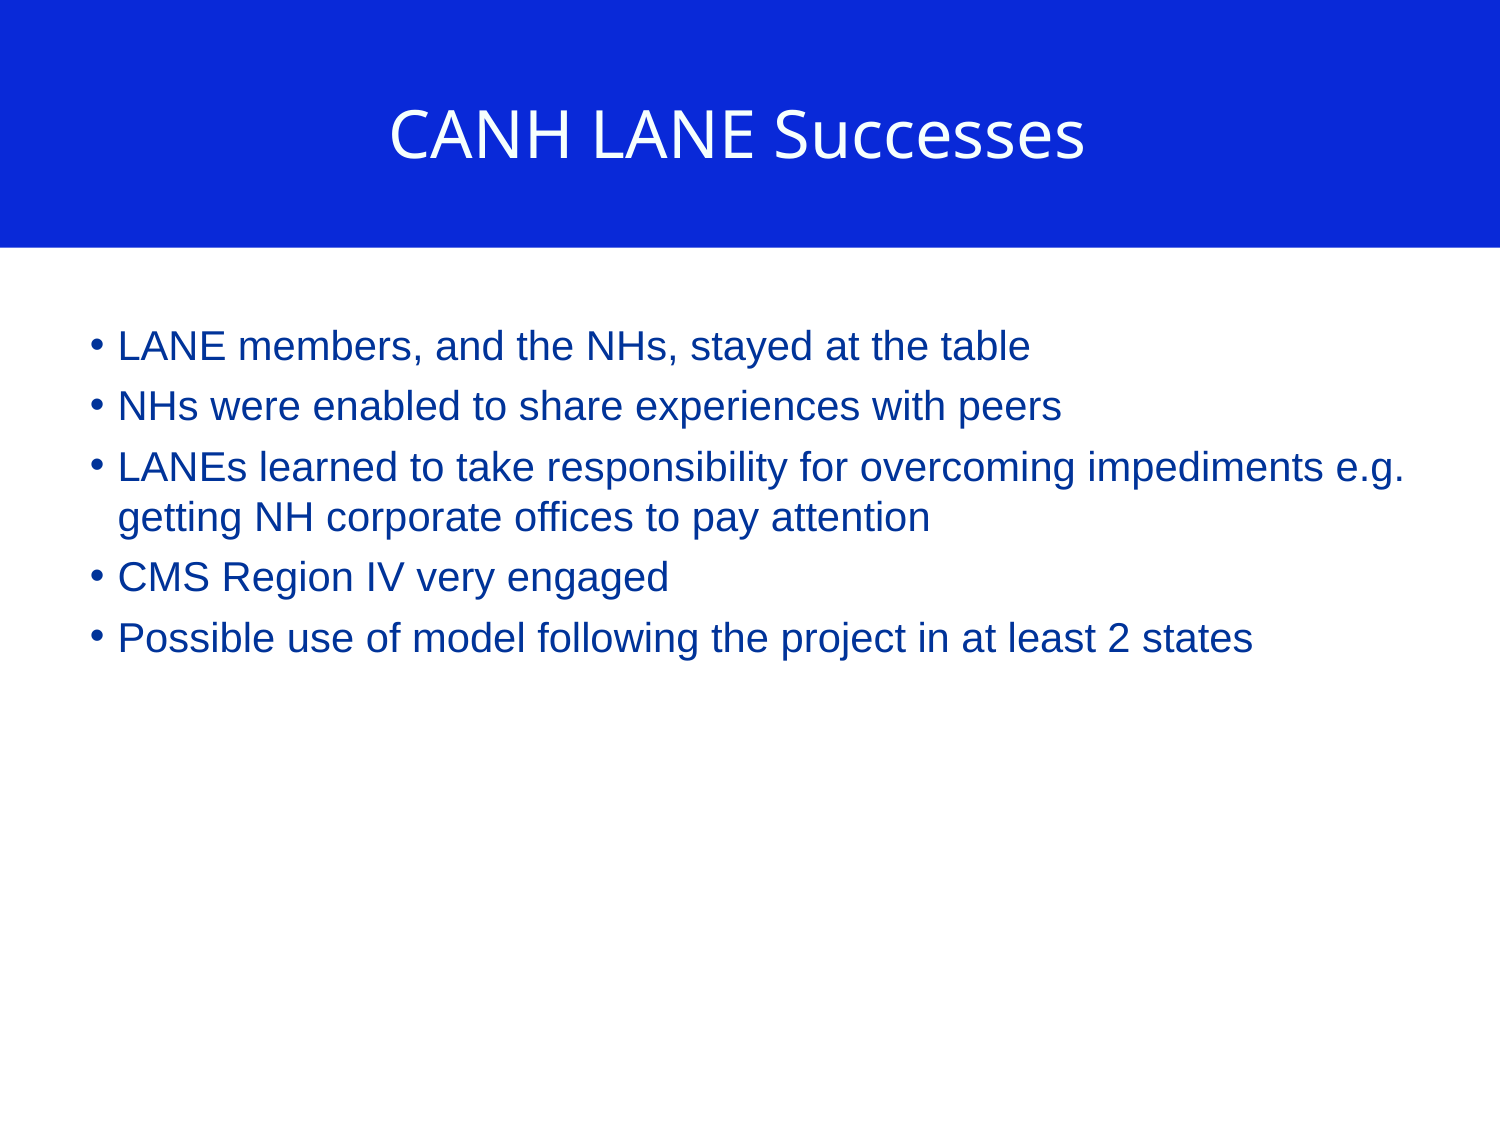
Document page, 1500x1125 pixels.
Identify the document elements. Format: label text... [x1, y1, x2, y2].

title CANH LANE Successes [0, 0, 1500, 248]
list LANE members, and the NHs, stayed at the table NHs were enabled to share experiences with peers LANEs learned to take responsibility for overcoming impediments e.g. getting NH corporate offices to pay attention CMS Region IV very engaged Possible use of model following the project in at least 2 states [74, 249, 1477, 993]
